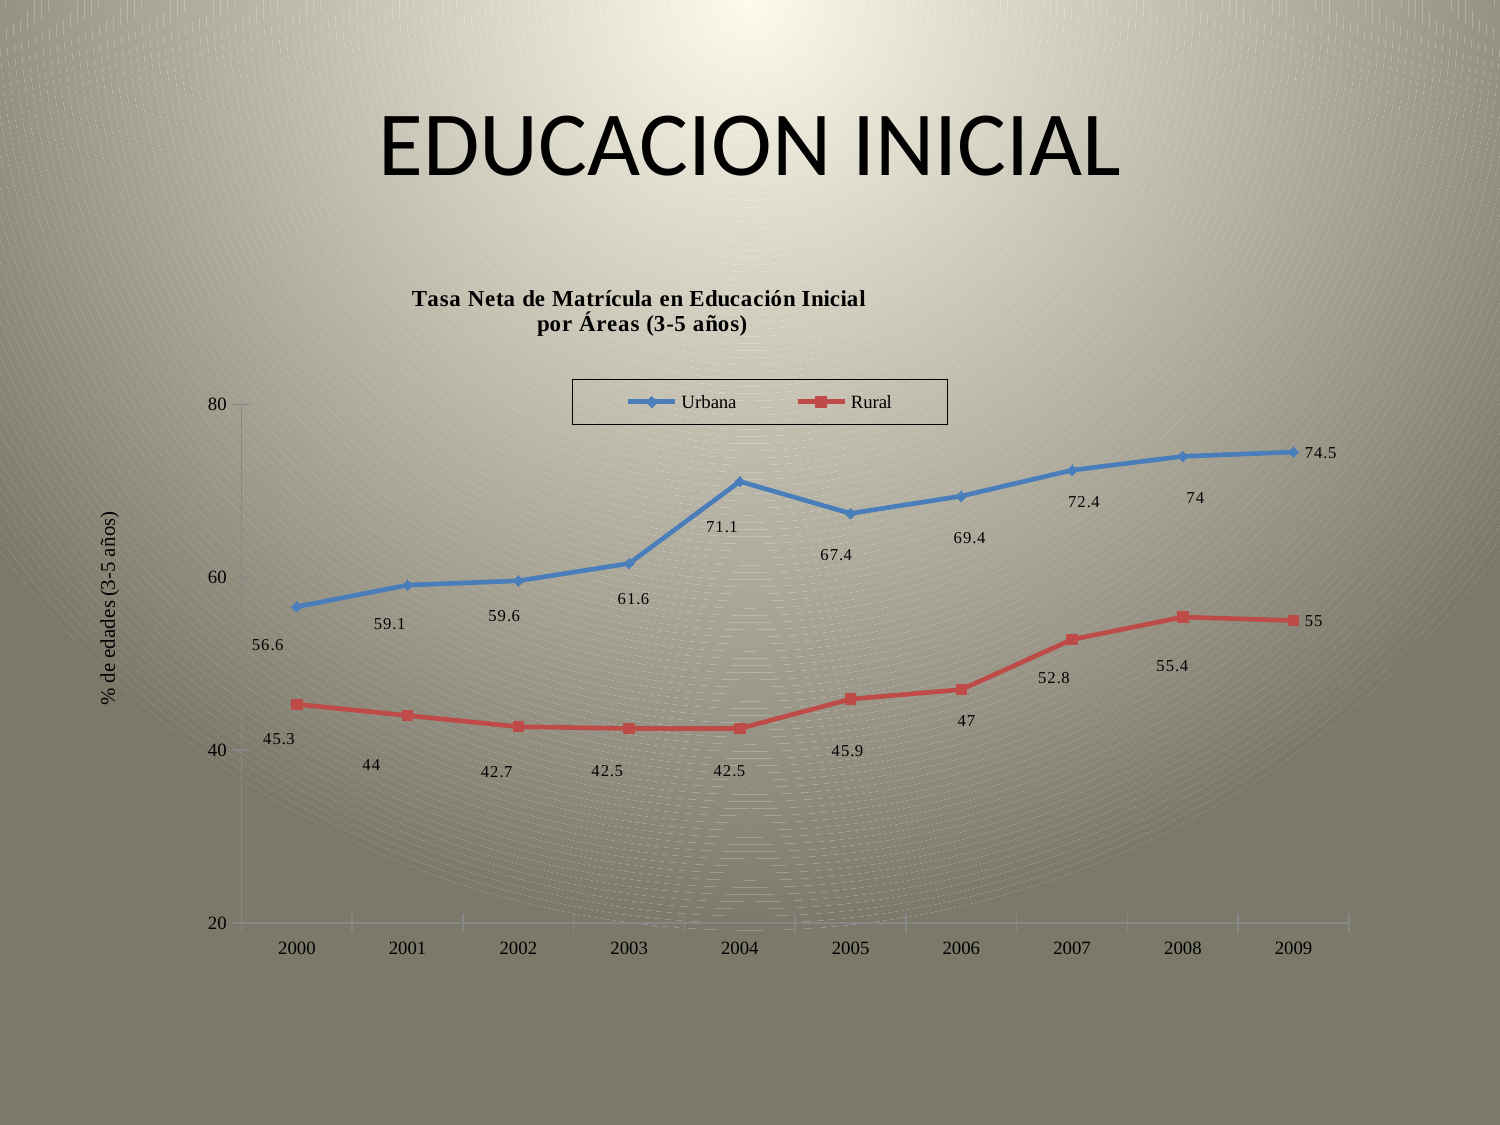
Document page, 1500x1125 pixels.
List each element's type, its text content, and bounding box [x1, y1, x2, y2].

title EDUCACION INICIAL [75, 45, 1425, 233]
chart [74, 262, 1426, 1006]
